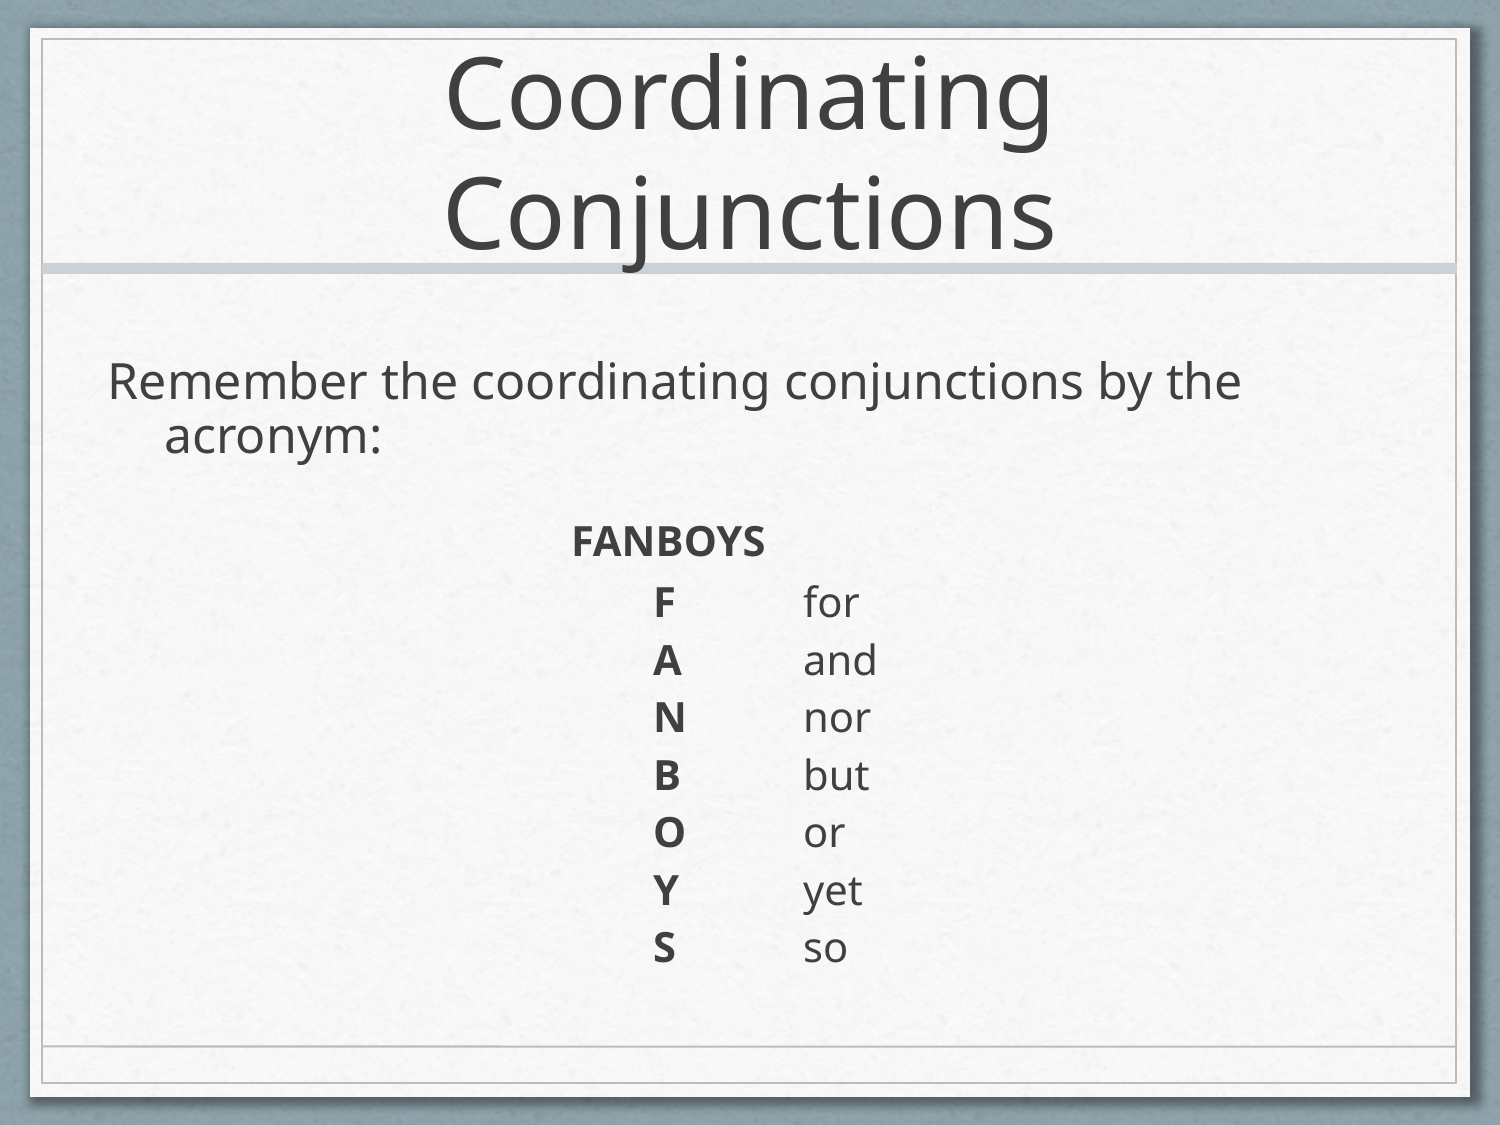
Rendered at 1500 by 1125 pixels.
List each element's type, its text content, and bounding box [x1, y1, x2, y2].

list Remember the coordinating conjunctions by the acronym: FANBOYS F for A and N nor B but O or Y yet S so [92, 348, 1455, 988]
picture [30, 28, 1470, 1097]
title Coordinating Conjunctions [147, 40, 1353, 260]
